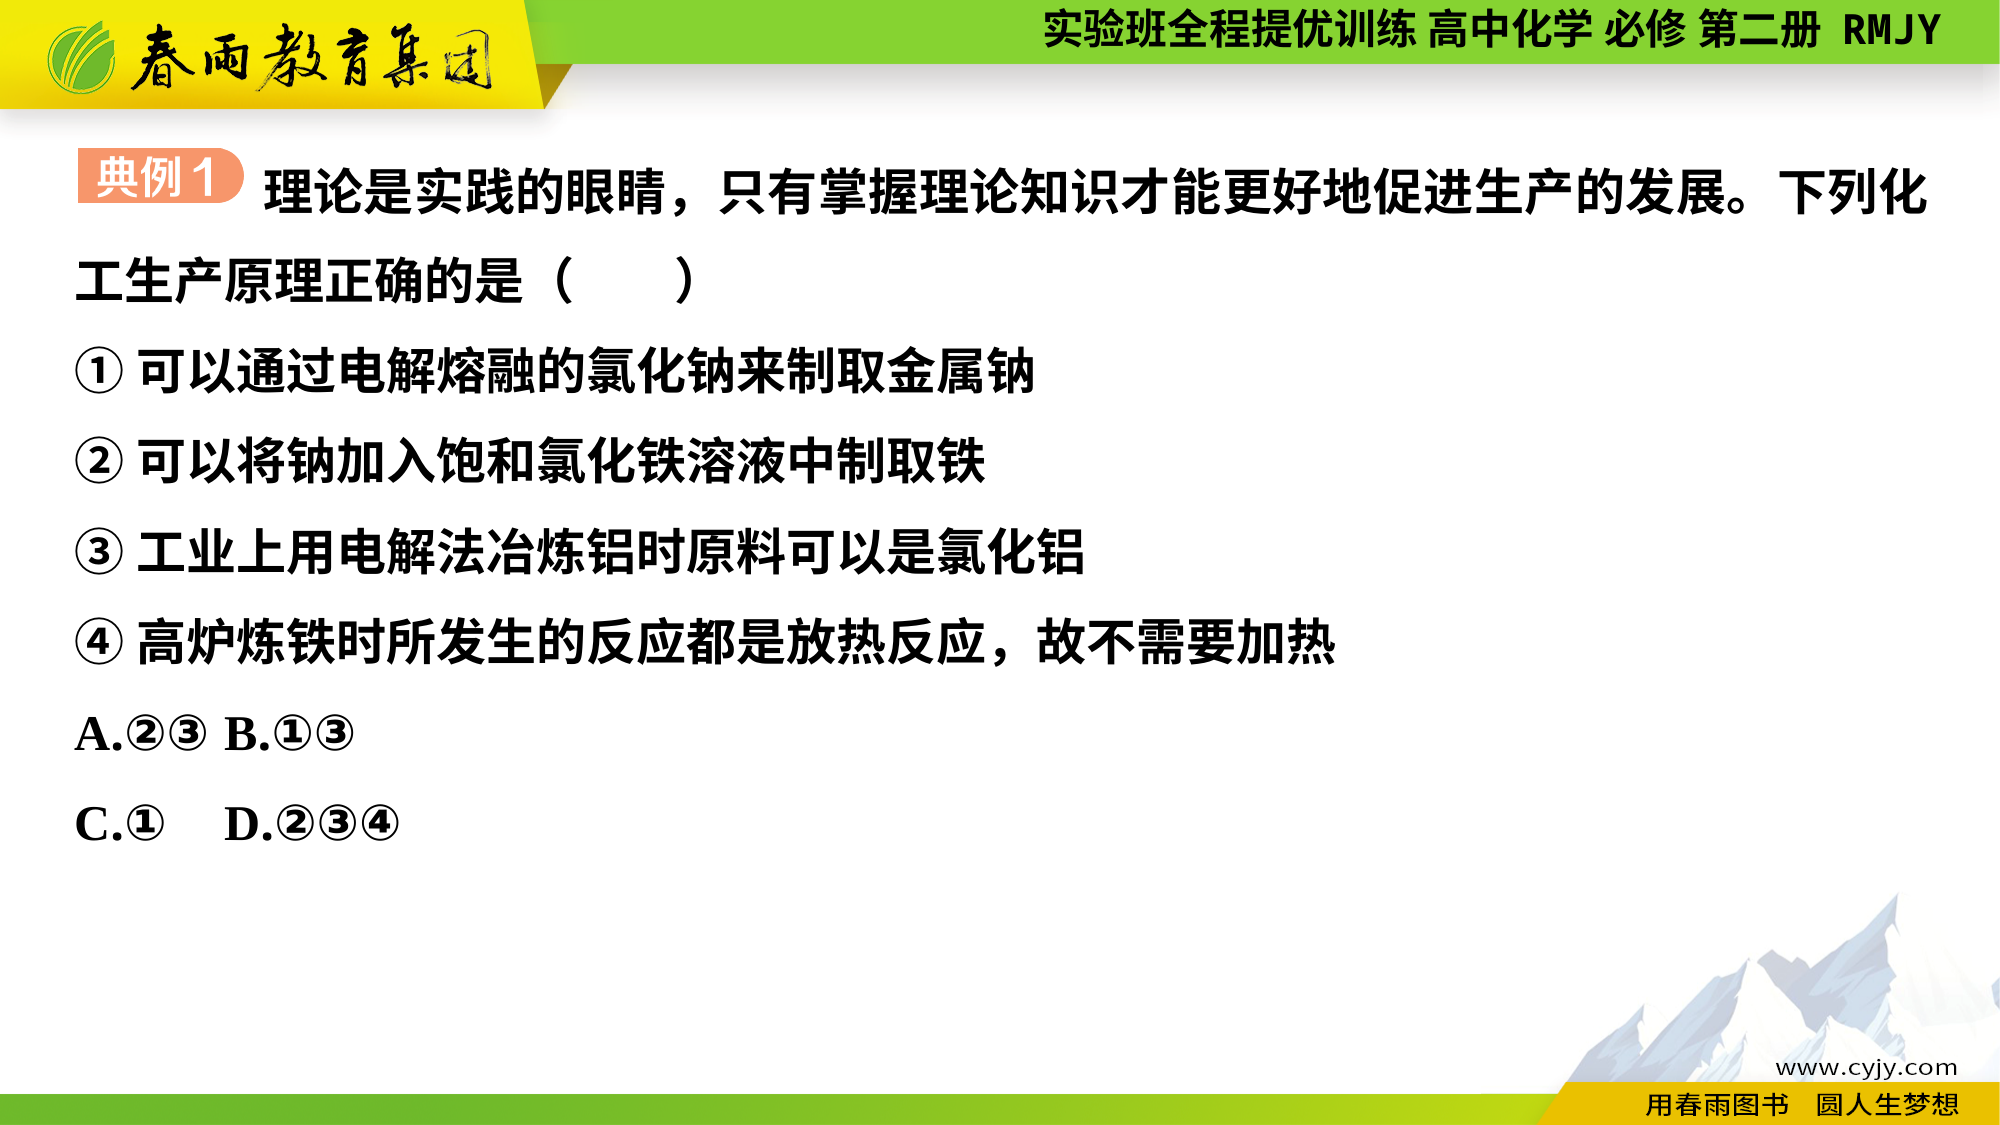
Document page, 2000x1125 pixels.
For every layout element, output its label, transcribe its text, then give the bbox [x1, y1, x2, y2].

list 理论是实践的眼睛，只有掌握理论知识才能更好地促进生产的发展。下列化工生产原理正确的是（ ） ①可以通过电解熔融的氯化钠来制取金属钠 ②可以将钠加入饱和氯化铁溶液中制取铁 ③工业上用电解法冶炼铝时原料可以是氯化铝 ④高炉炼铁时所发生的反应都是放热反应，故不需要加热 A.②③ B.①③ C.① D.②③④ [59, 122, 1944, 854]
picture [0, 0, 2000, 1125]
